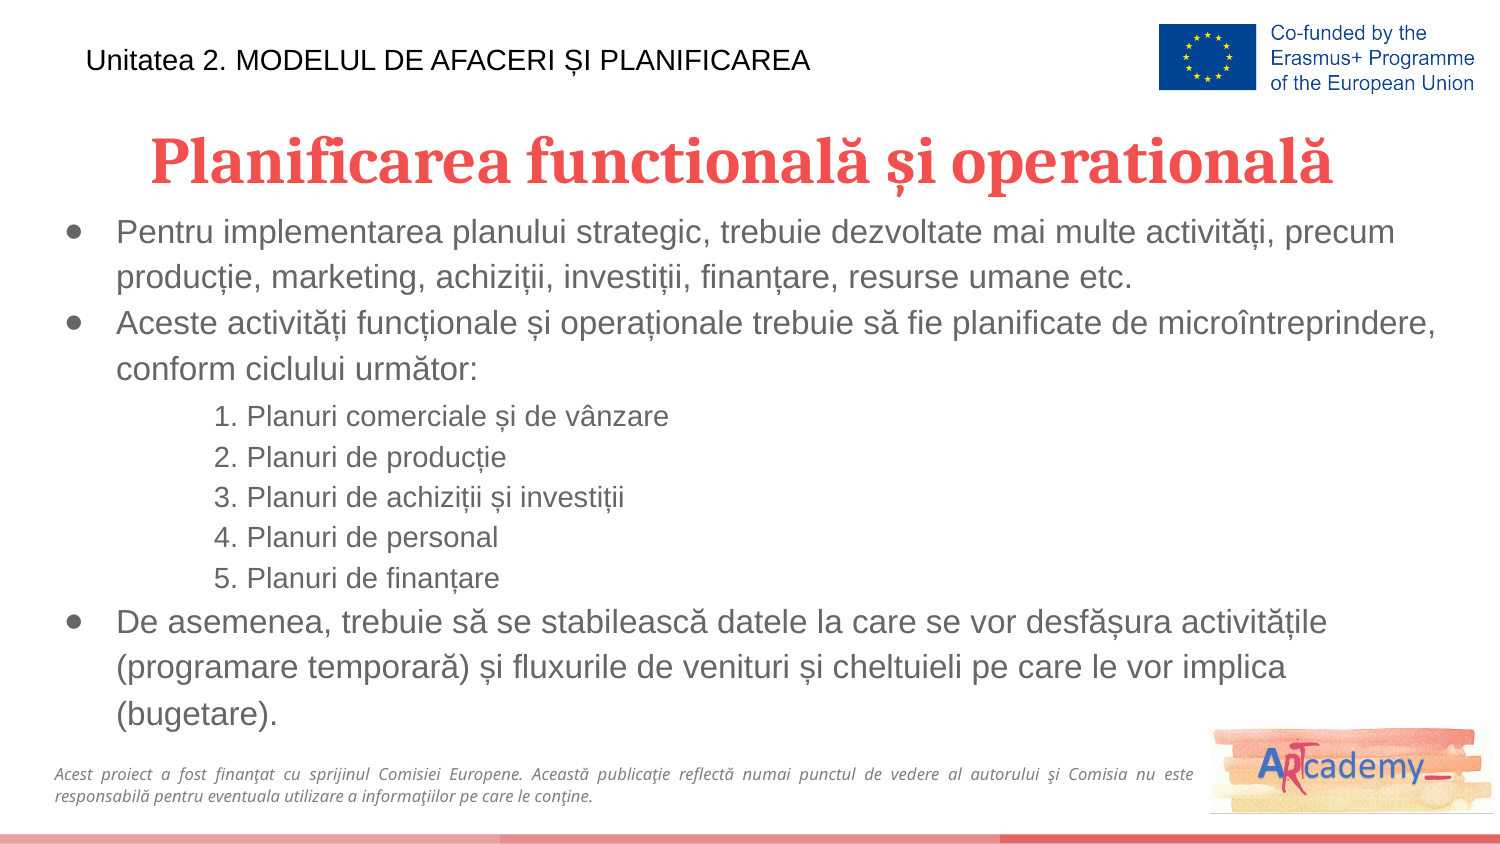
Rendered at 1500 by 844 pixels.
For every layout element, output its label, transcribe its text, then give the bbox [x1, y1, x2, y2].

title Planificarea functională şi operatională [39, 114, 1446, 188]
text_box Acest proiect a fost finanţat cu sprijinul Comisiei Europene. Această publicaţie reflectă numai punctul de vedere al autorului şi Comisia nu este responsabilă pentru eventuala utilizare a informaţiilor pe care le conţine. [39, 754, 1205, 808]
text_box Unitatea 2. MODELUL DE AFACERI ȘI PLANIFICAREA [70, 33, 867, 84]
picture [1158, 24, 1474, 94]
list Pentru implementarea planului strategic, trebuie dezvoltate mai multe activități, precum producție, marketing, achiziții, investiții, finanțare, resurse umane etc. Aceste activități funcționale și operaționale trebuie să fie planificate de microîntreprindere, conform ciclului următor: 1. Planuri comerciale și de vânzare 2. Planuri de producție 3. Planuri de achiziții și investiții 4. Planuri de personal 5. Planuri de finanțare De asemenea, trebuie să se stabilească datele la care se vor desfășura activitățile (programare temporară) și fluxurile de venituri și cheltuieli pe care le vor implica (bugetare). [25, 188, 1474, 755]
picture [1210, 709, 1493, 844]
